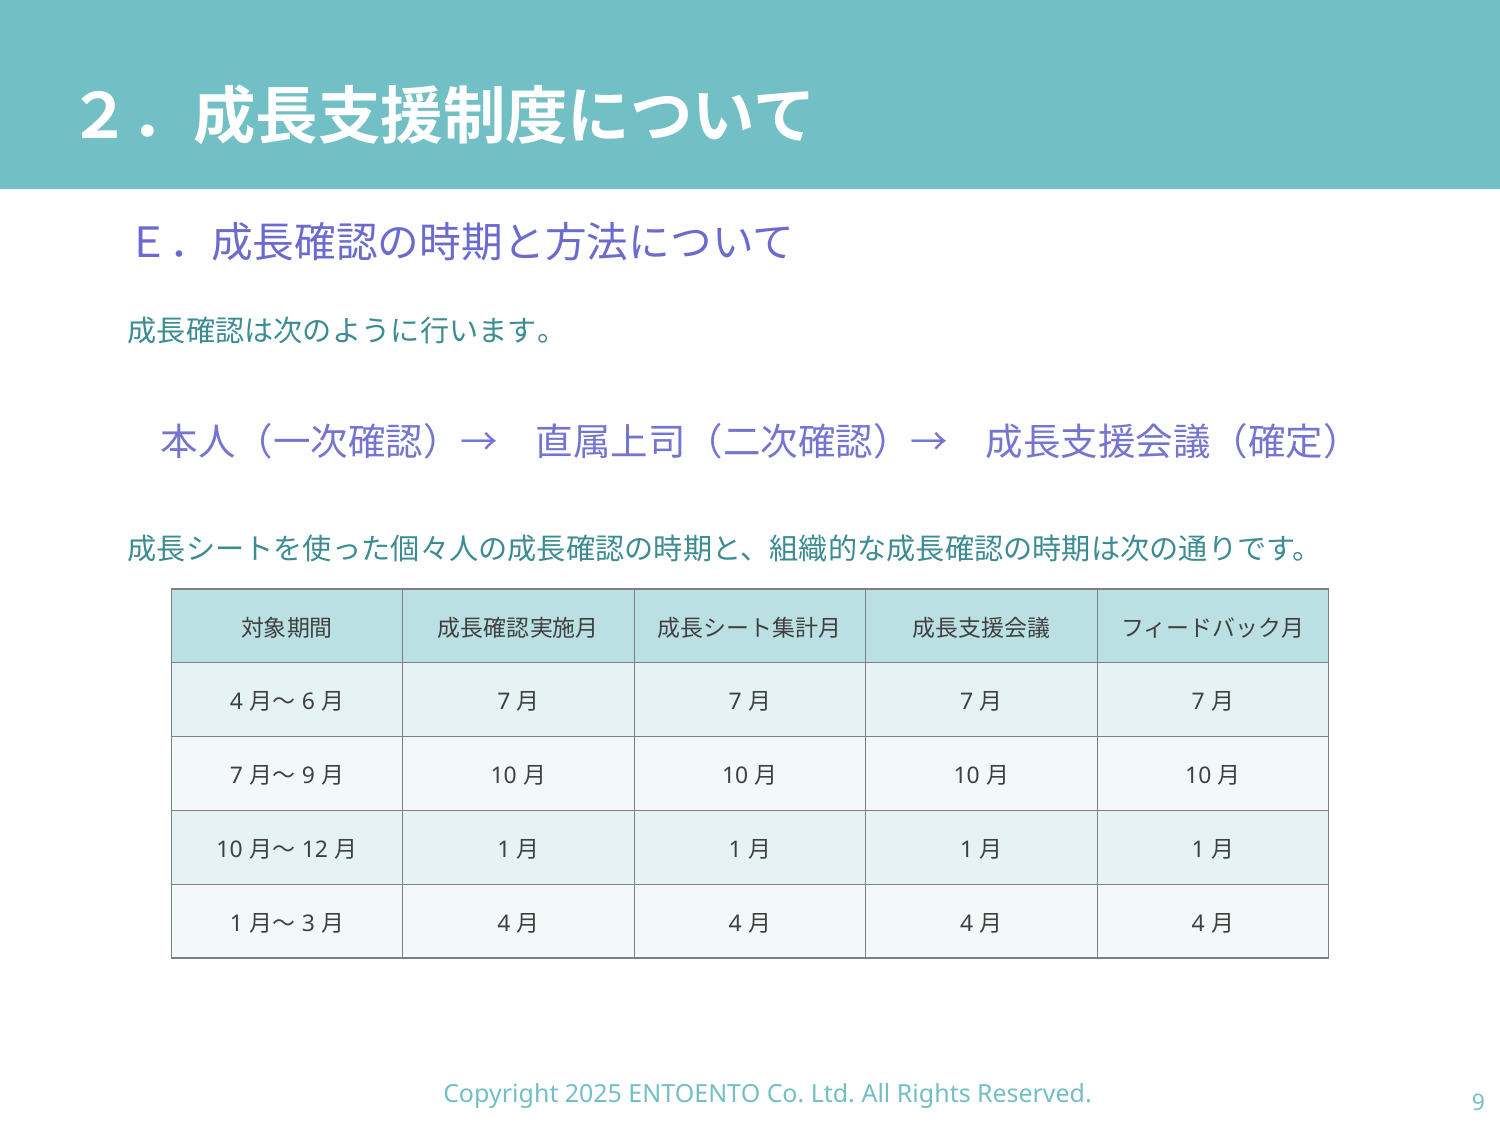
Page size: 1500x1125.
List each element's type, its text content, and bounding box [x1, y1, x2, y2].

table_cell 4月～6月 [172, 663, 402, 736]
slide_number 8 [1187, 1079, 1500, 1123]
table_cell 1月 [866, 811, 1097, 884]
table_cell 10月 [866, 737, 1097, 810]
table_cell 1月 [635, 811, 865, 884]
table_cell 1月 [403, 811, 634, 884]
table_cell 10月 [1098, 737, 1328, 810]
table_cell 10月～12月 [172, 811, 402, 884]
table_cell 7月 [635, 663, 865, 736]
table_cell 7月 [403, 663, 634, 736]
table_cell 10月 [635, 737, 865, 810]
table_cell 4月 [1098, 885, 1328, 957]
table_cell 4月 [403, 885, 634, 957]
table_header 成長シート集計月 [635, 590, 865, 662]
table_cell 10月 [403, 737, 634, 810]
table_header 成長支援会議 [866, 590, 1097, 662]
table_cell 1月～3月 [172, 885, 402, 957]
footer Copyright 2025 ENTOENTO Co. Ltd. All Rights Reserved. [206, 1070, 1331, 1125]
table_header フィードバック月 [1098, 590, 1328, 662]
table_header 成長確認実施月 [403, 590, 634, 662]
table_cell 4月 [635, 885, 865, 957]
title ２．成長支援制度について [53, 42, 1388, 185]
list Ｅ．成長確認の時期と方法について 成長確認は次のように行います。 本人（一次確認）→ 直属上司（二次確認）→ 成長支援会議（確定） 成長シートを使った個々人の成長確認の時期と、組織的な成長確認の時期は次の通りです。 [112, 208, 1388, 1012]
table_cell 7月～9月 [172, 737, 402, 810]
table_cell 1月 [1098, 811, 1328, 884]
table_cell 4月 [866, 885, 1097, 957]
table_header 対象期間 [172, 590, 402, 662]
table_cell 7月 [1098, 663, 1328, 736]
table_cell 7月 [866, 663, 1097, 736]
